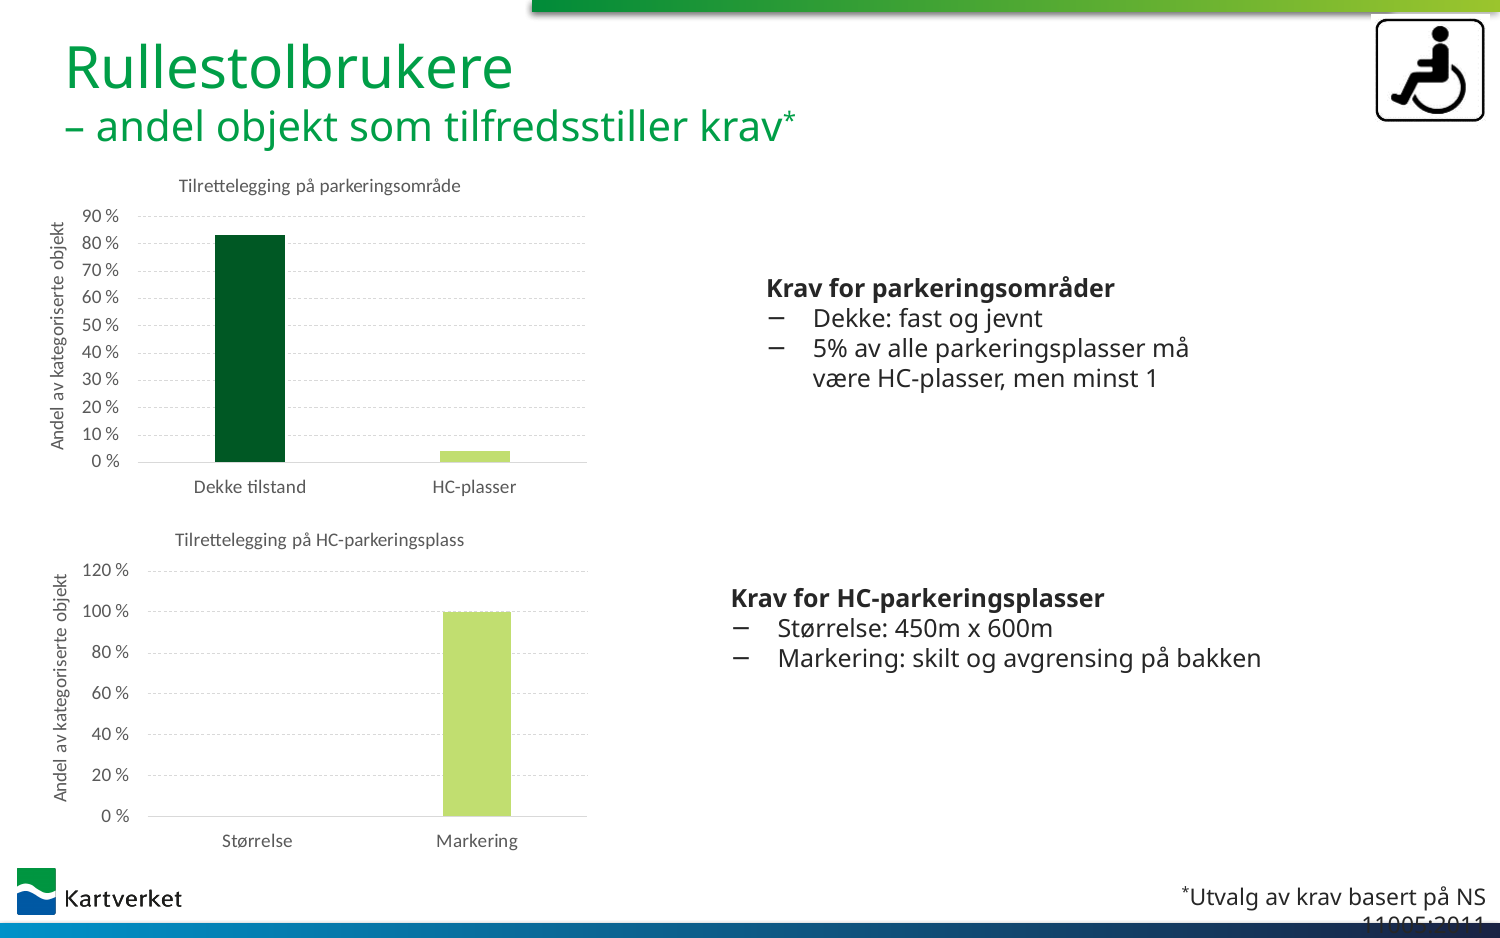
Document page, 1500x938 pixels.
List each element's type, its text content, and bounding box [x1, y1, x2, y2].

picture [1371, 13, 1491, 127]
picture [41, 166, 598, 505]
text_box *Utvalg av krav basert på NS 11005:2011 [1068, 873, 1500, 938]
picture [41, 520, 598, 859]
text_box Krav for HC-parkeringsplasser Størrelse: 450m x 600m Markering: skilt og avgrensing på bakken [715, 574, 1278, 680]
text_box Rullestolbrukere – andel objekt som tilfredsstiller krav* [49, 23, 1431, 158]
text_box Krav for parkeringsområder Dekke: fast og jevnt 5% av alle parkeringsplasser må være HC-plasser, men minst 1 [751, 264, 1232, 400]
